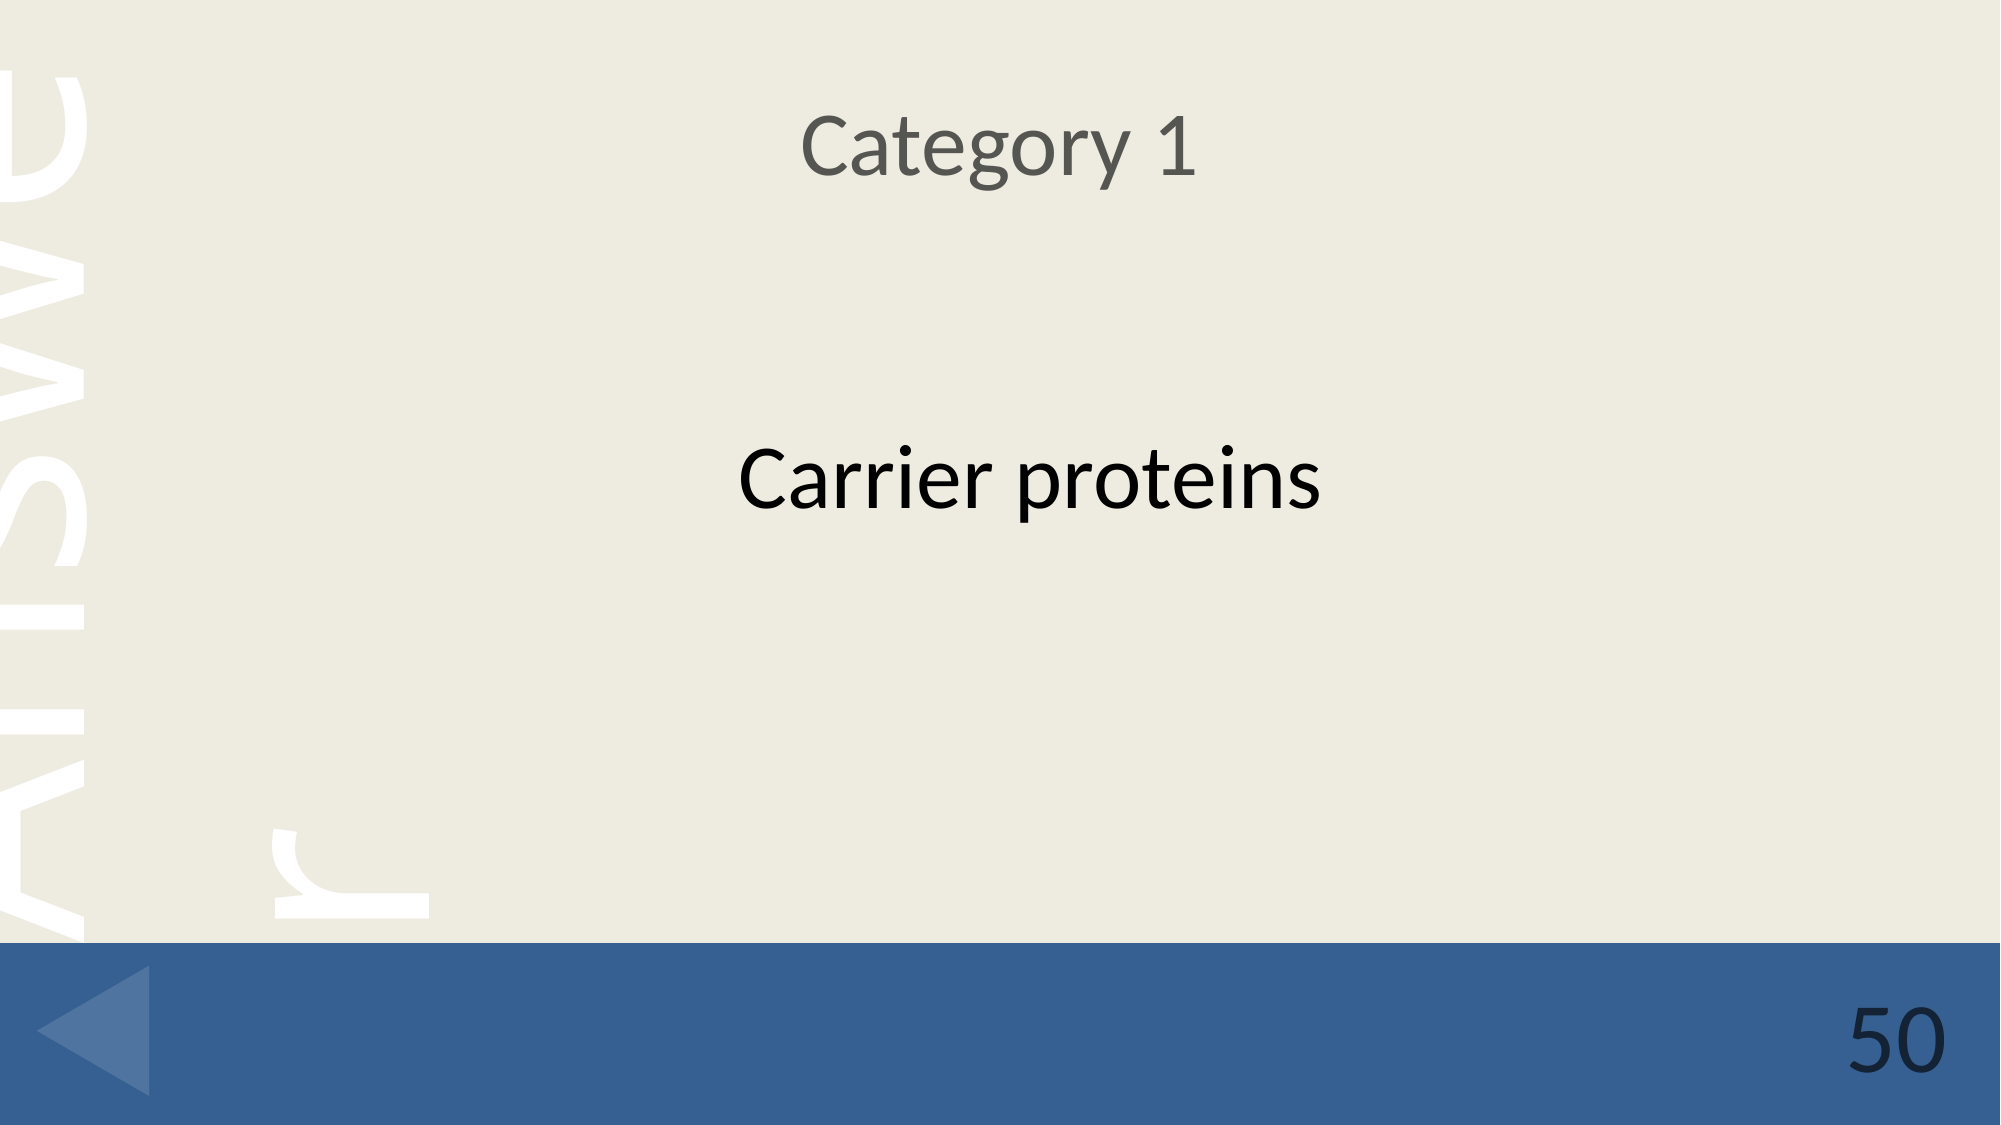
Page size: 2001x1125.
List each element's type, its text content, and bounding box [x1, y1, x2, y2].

list Carrier proteins [302, 307, 1760, 636]
list 50 [1494, 967, 1963, 1097]
title Category 1 [99, 45, 1900, 233]
